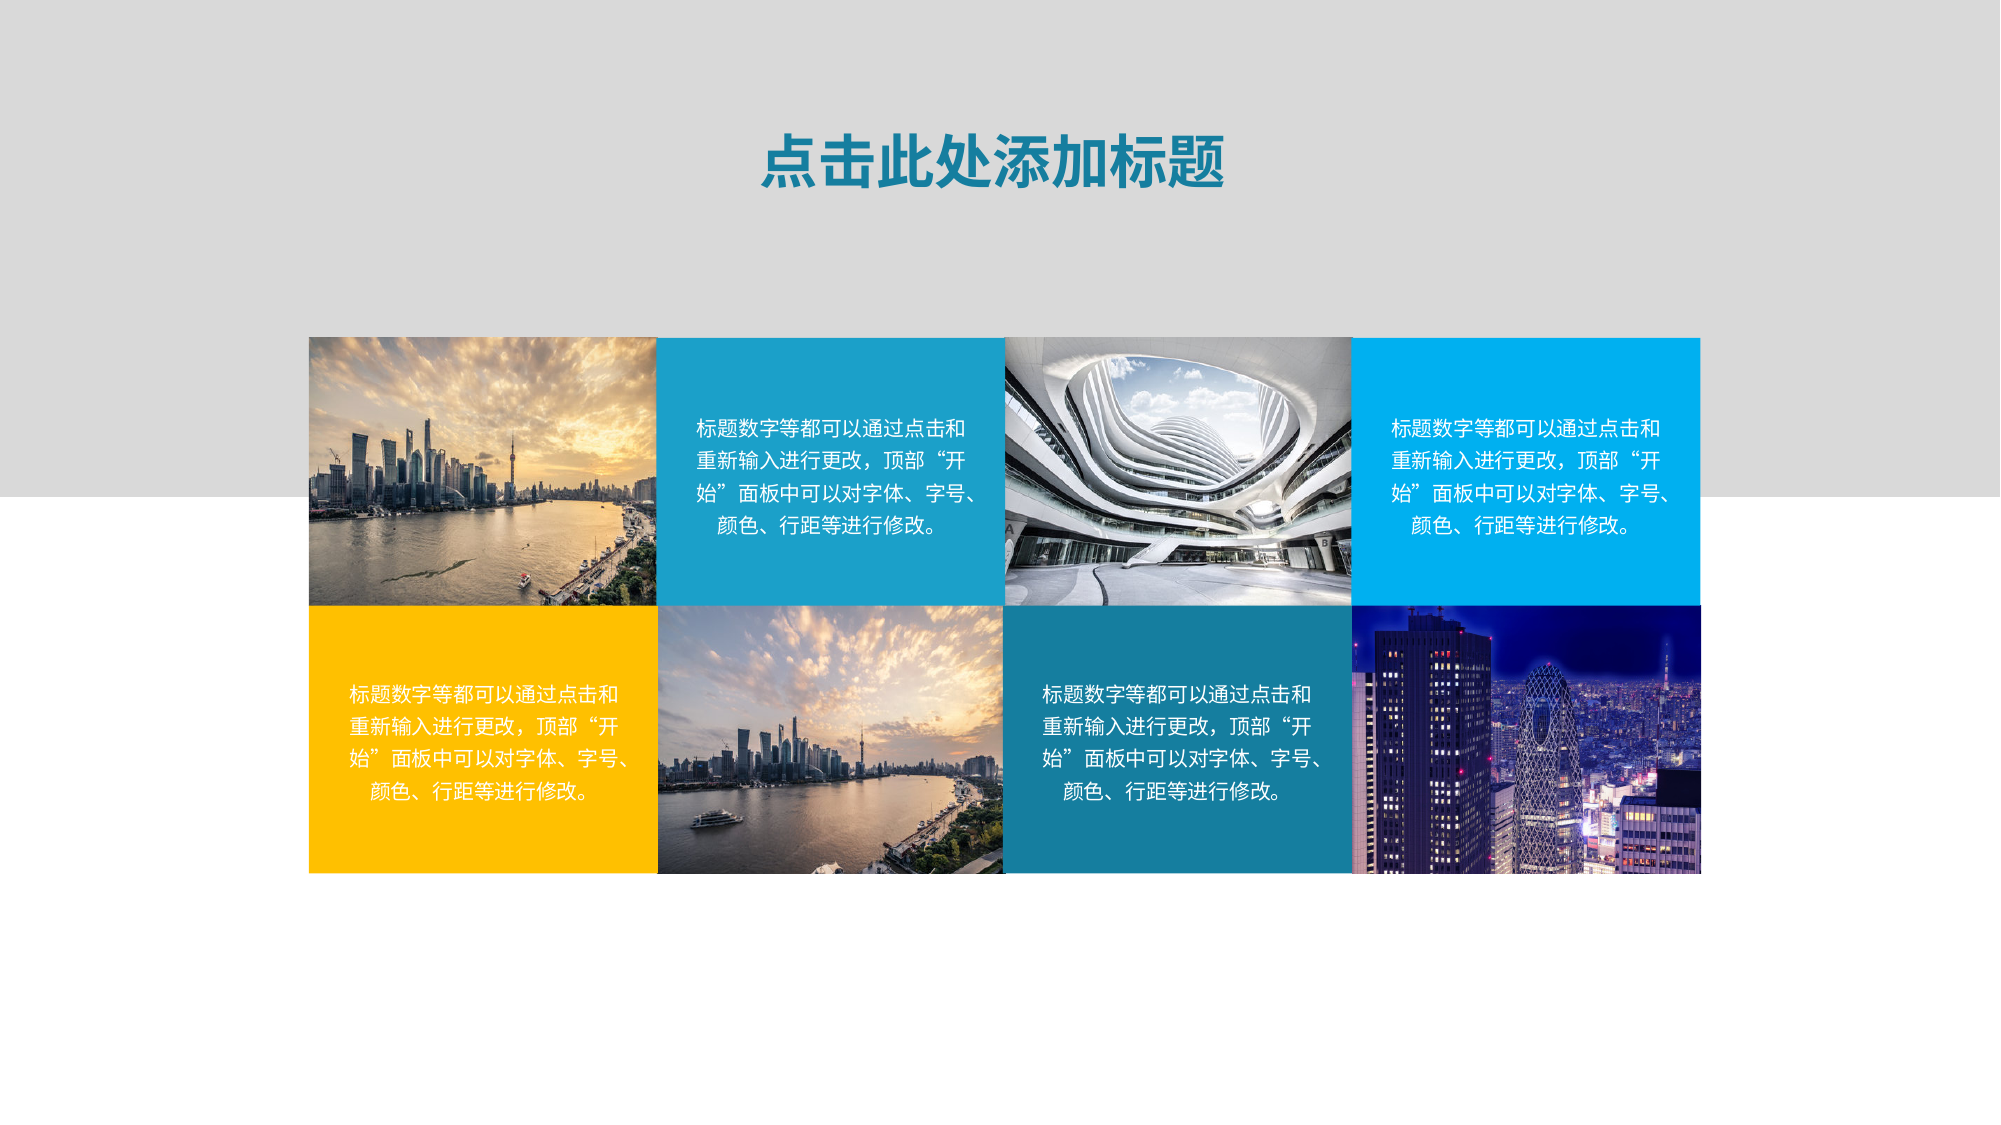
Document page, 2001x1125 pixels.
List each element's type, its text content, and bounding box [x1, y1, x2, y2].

text_box [659, 607, 1002, 874]
text_box [308, 337, 655, 605]
text_box [1353, 605, 1702, 874]
text_box [655, 337, 1006, 607]
text_box 标题数字等都可以通过点击和重新输入进行更改，顶部“开始”面板中可以对字体、字号、颜色、行距等进行修改。 [1021, 666, 1334, 811]
text_box 标题数字等都可以通过点击和重新输入进行更改，顶部“开始”面板中可以对字体、字号、颜色、行距等进行修改。 [328, 666, 641, 811]
text_box 标题数字等都可以通过点击和重新输入进行更改，顶部“开始”面板中可以对字体、字号、颜色、行距等进行修改。 [675, 400, 988, 546]
text_box [0, 0, 2000, 498]
text_box 点击此处添加标题 [745, 118, 1261, 203]
text_box [308, 605, 659, 875]
text_box [1350, 337, 1701, 607]
text_box 标题数字等都可以通过点击和重新输入进行更改，顶部“开始”面板中可以对字体、字号、颜色、行距等进行修改。 [1369, 400, 1683, 546]
text_box [1002, 605, 1353, 875]
text_box [1006, 337, 1350, 605]
